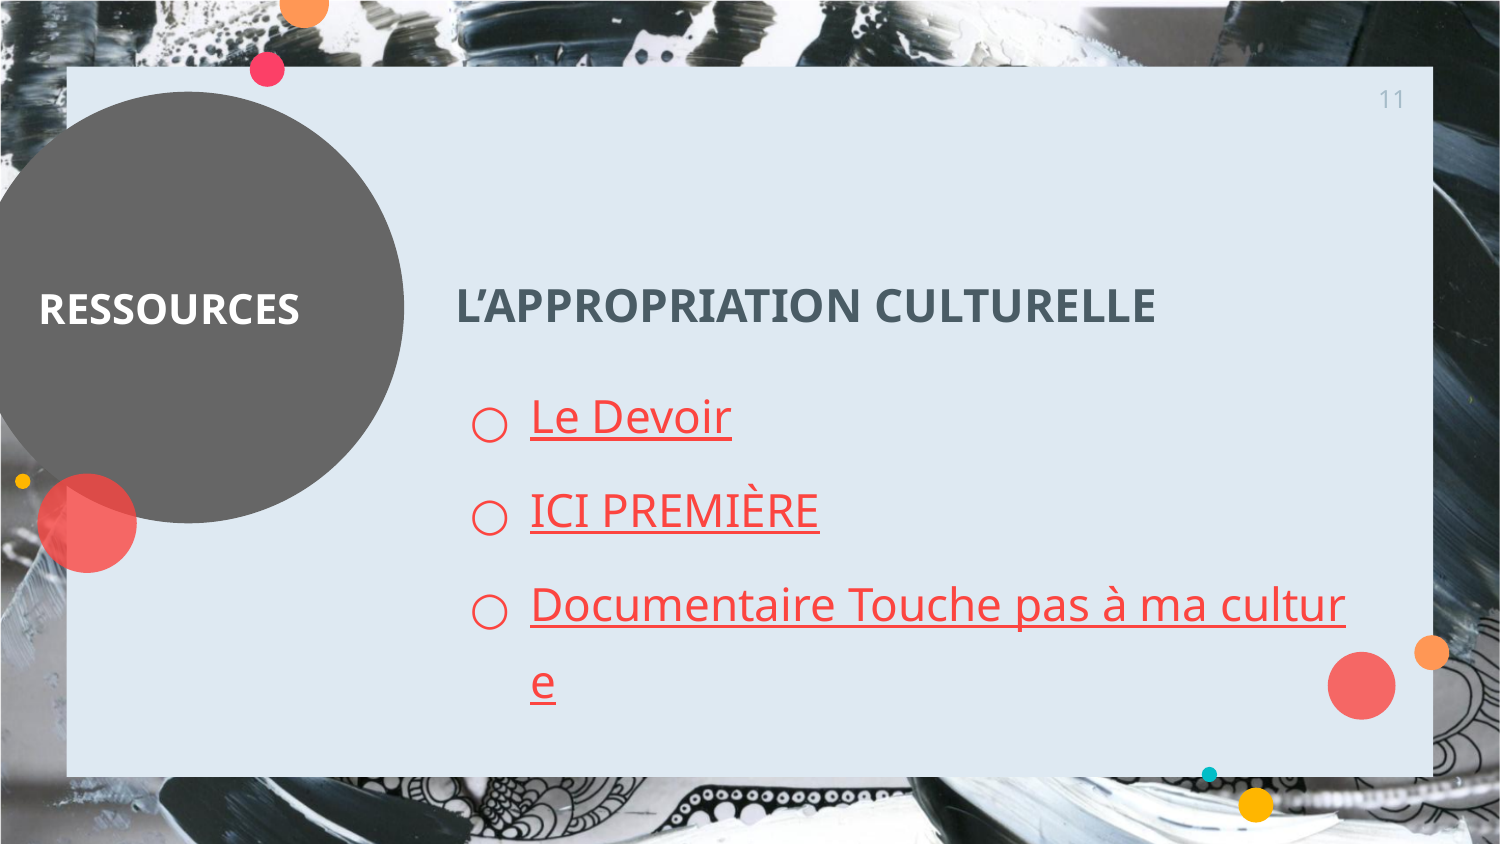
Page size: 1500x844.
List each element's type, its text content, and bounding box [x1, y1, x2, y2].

slide_number ‹#› [1331, 68, 1422, 134]
picture [2, 2, 1500, 844]
title RESSOURCES [23, 91, 375, 524]
list L’APPROPRIATION CULTURELLE Le Devoir ICI PREMIÈRE Documentaire Touche pas à ma culture [440, 234, 1383, 684]
